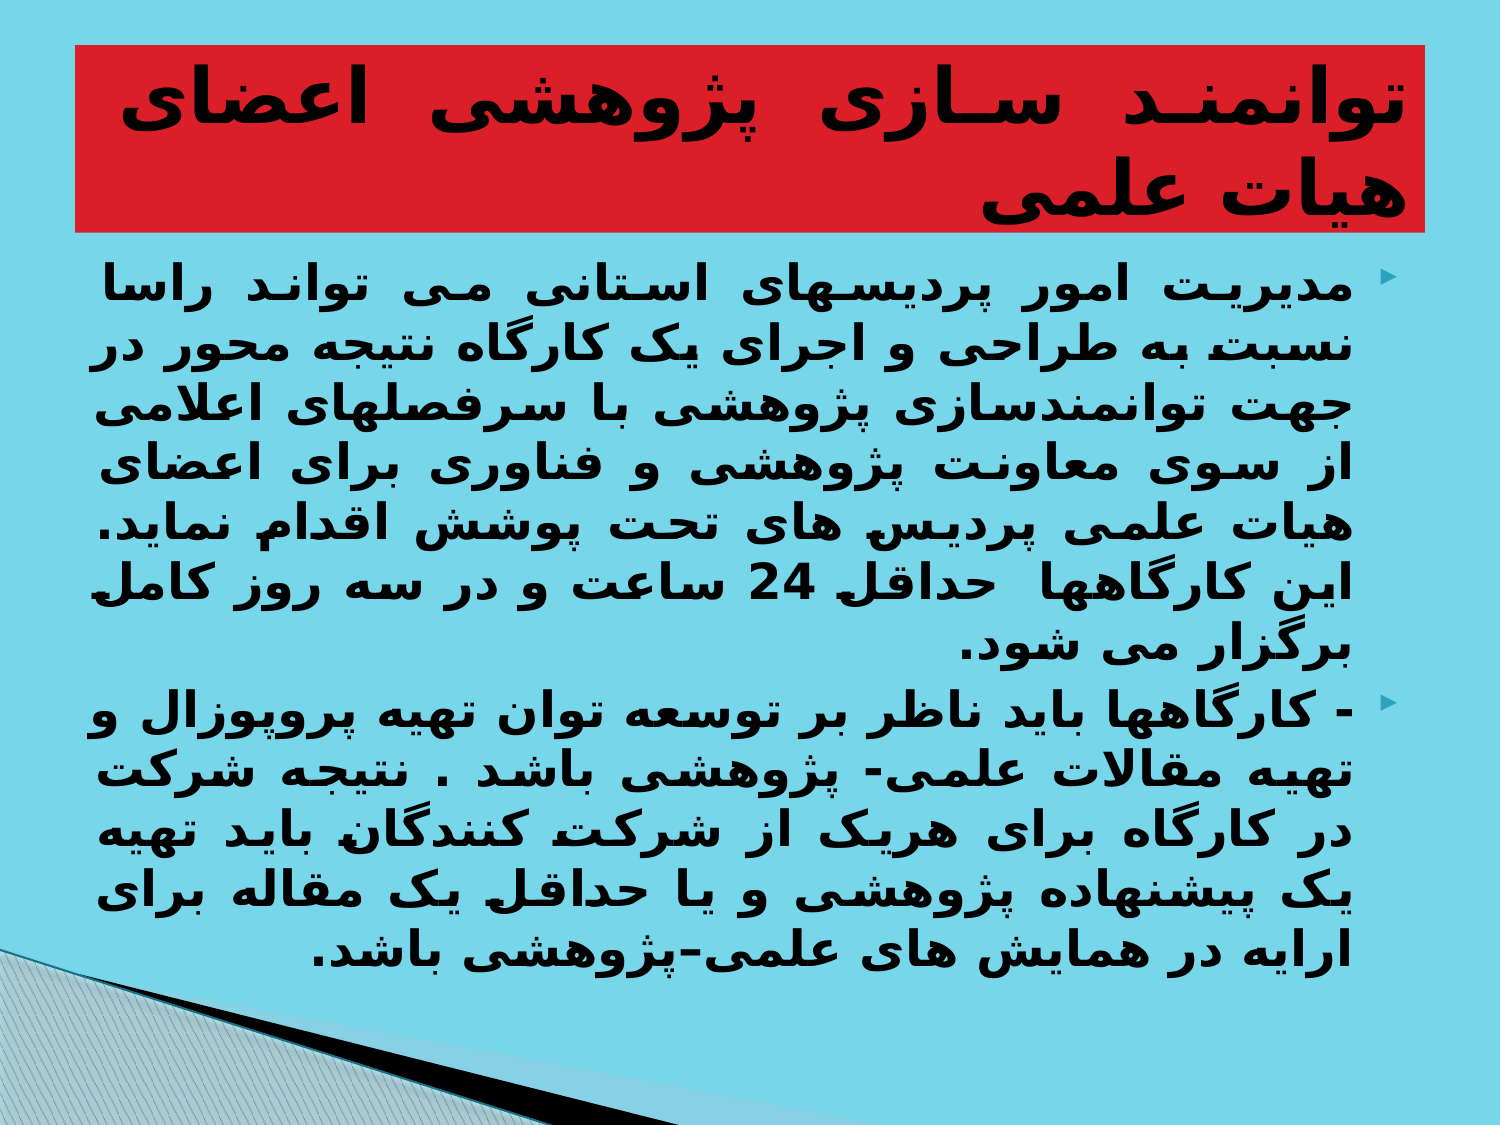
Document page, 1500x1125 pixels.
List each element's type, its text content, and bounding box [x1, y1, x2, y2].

list مدیریت امور پردیسهای استانی می تواند راسا نسبت به طراحی و اجرای یک ‏کارگاه نتیجه محور در جهت توانمندسازی پژوهشی با سرفصلهای اعلامی از ‏سوی معاونت پژوهشی و فناوری برای اعضای هیات علمی پردیس های تحت پوشش اقدام ‏نماید. این کارگاهها حداقل 24 ساعت و در سه روز کامل برگزار می شود.‏ ‏- کارگاهها باید ناظر بر توسعه توان تهیه پروپوزال و تهیه مقالات علمی- پژوهشی باشد . نتیجه شرکت در کارگاه برای هریک از شرکت کنندگان ‏باید تهیه یک پیشنهاده پژوهشی و یا حداقل یک مقاله برای ارایه در همایش های علمی‏‏–پژوهشی باشد. [75, 243, 1425, 986]
title توانمند سازی پژوهشی اعضای هیات علمی [75, 45, 1425, 233]
